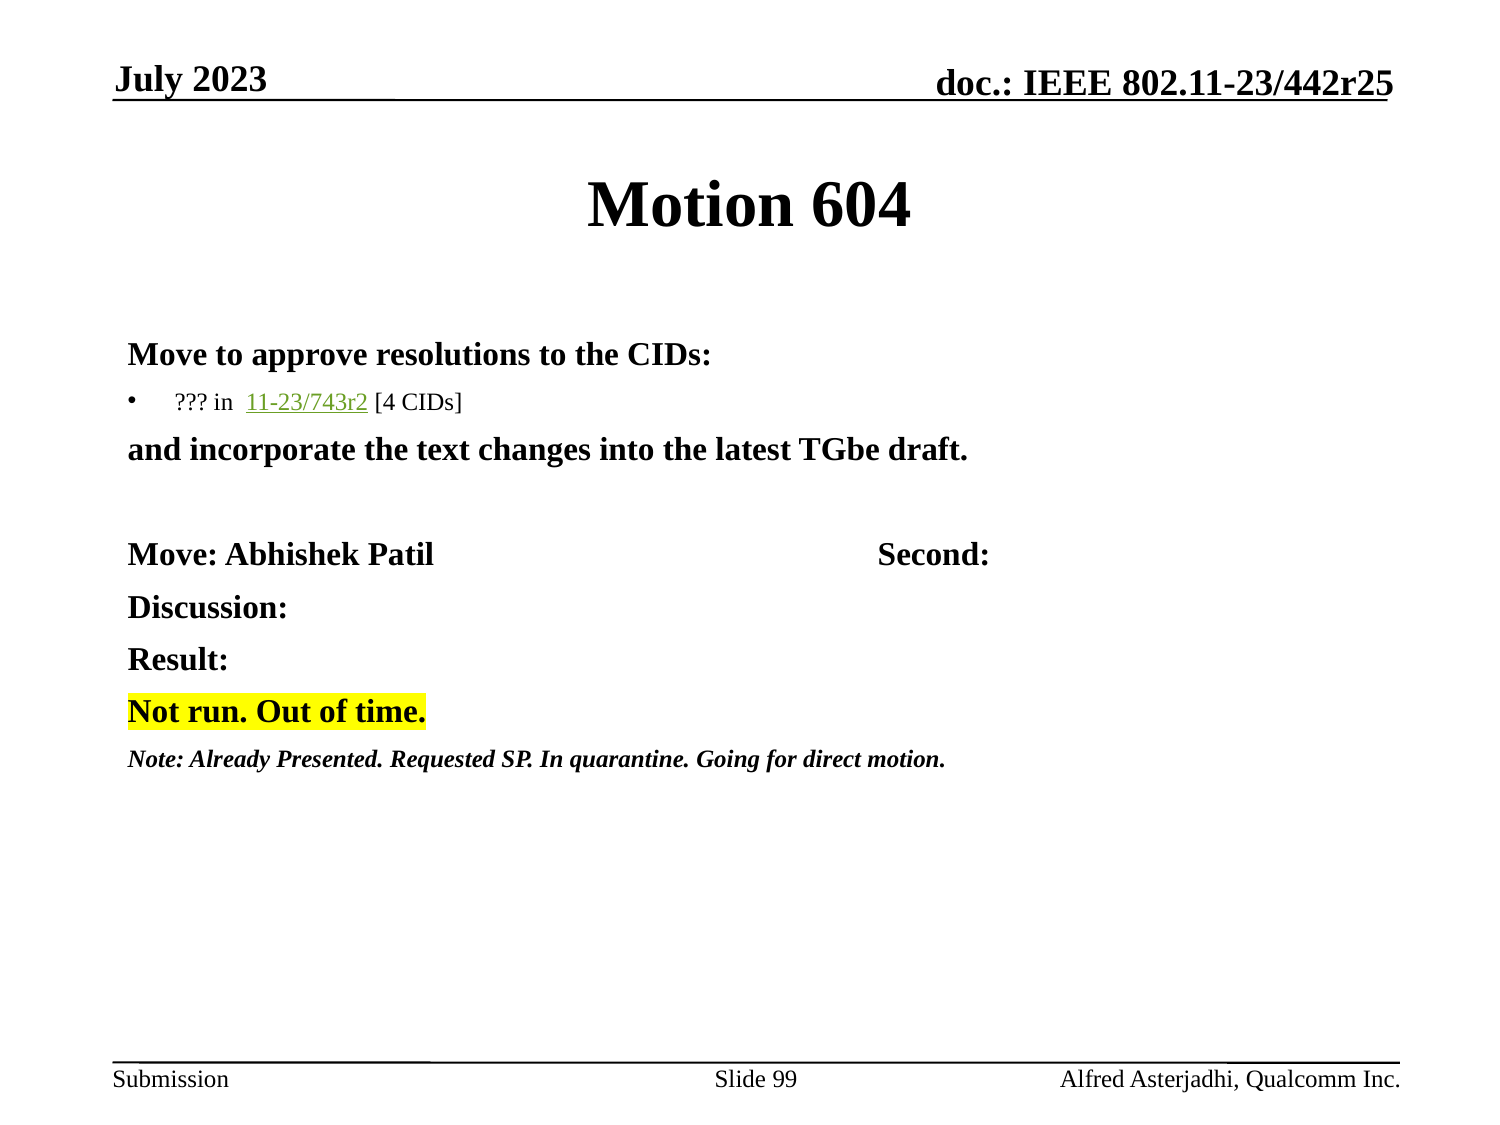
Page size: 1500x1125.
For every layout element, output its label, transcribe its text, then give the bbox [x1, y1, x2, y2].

list Move to approve resolutions to the CIDs: ??? in 11-23/743r2 [4 CIDs] and incorporate the text changes into the latest TGbe draft. Move: Abhishek Patil Second: Discussion: Result: Not run. Out of time. Note: Already Presented. Requested SP. In quarantine. Going for direct motion. [112, 324, 1388, 1063]
title Motion 604 [112, 112, 1388, 288]
footer Alfred Asterjadhi, Qualcomm Inc. [878, 1061, 1402, 1093]
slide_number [114, 54, 423, 100]
slide_number Slide 99 [712, 1061, 800, 1123]
